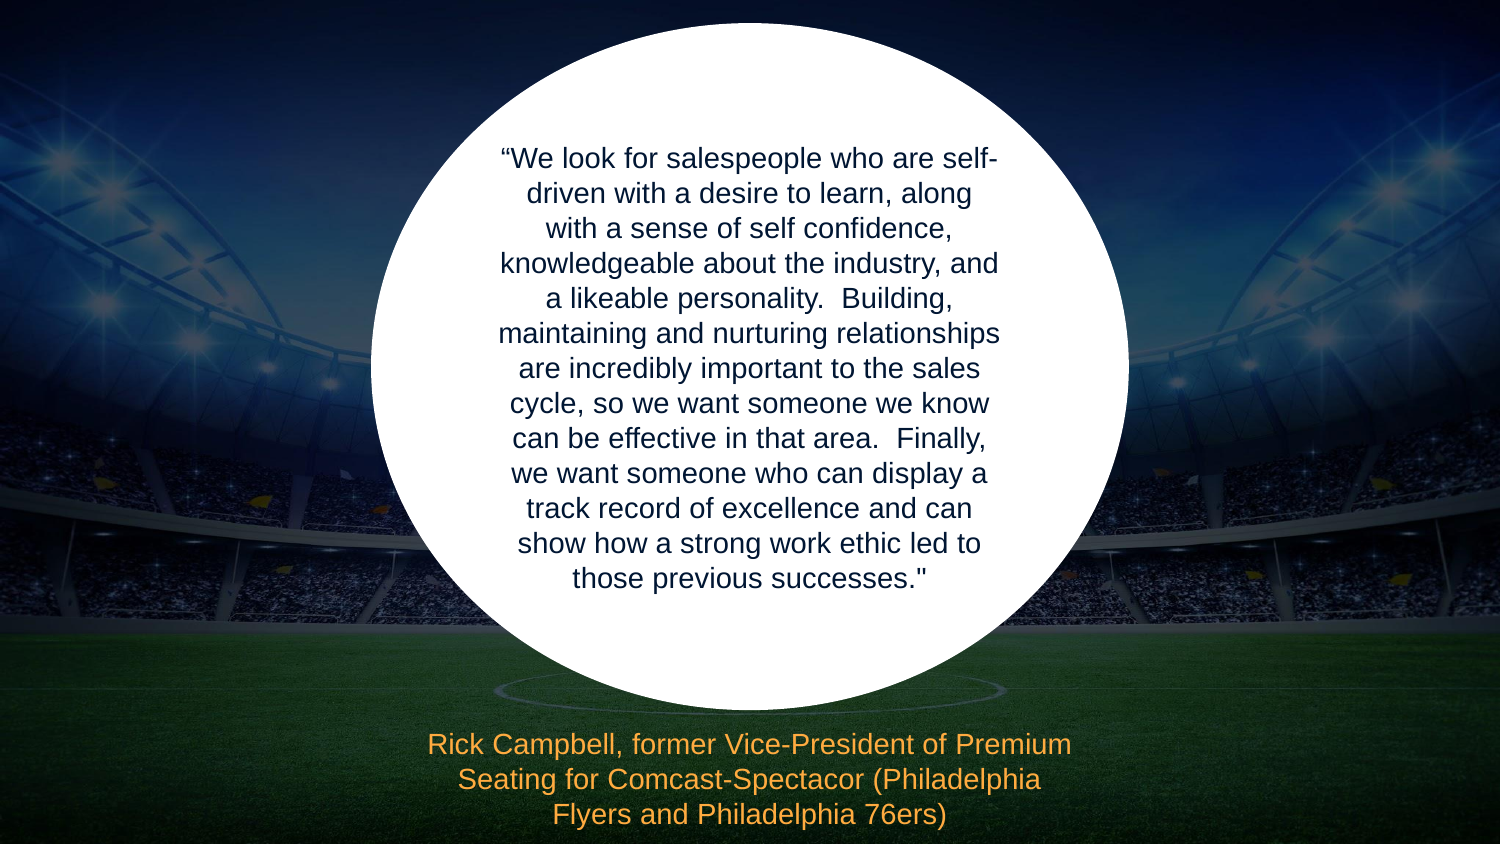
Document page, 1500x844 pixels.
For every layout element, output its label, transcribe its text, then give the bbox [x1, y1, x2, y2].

subtitle Rick Campbell, former Vice-President of Premium Seating for Comcast-Spectacor (Philadelphia Flyers and Philadelphia 76ers) [407, 710, 1093, 787]
picture [0, 0, 1500, 844]
text_box “We look for salespeople who are self-driven with a desire to learn, along with a sense of self confidence, knowledgeable about the industry, and a likeable personality. Building, maintaining and nurturing relationships are incredibly important to the sales cycle, so we want someone we know can be effective in that area. Finally, we want someone who can display a track record of excellence and can show how a strong work ethic led to those previous successes." [368, 20, 1131, 713]
